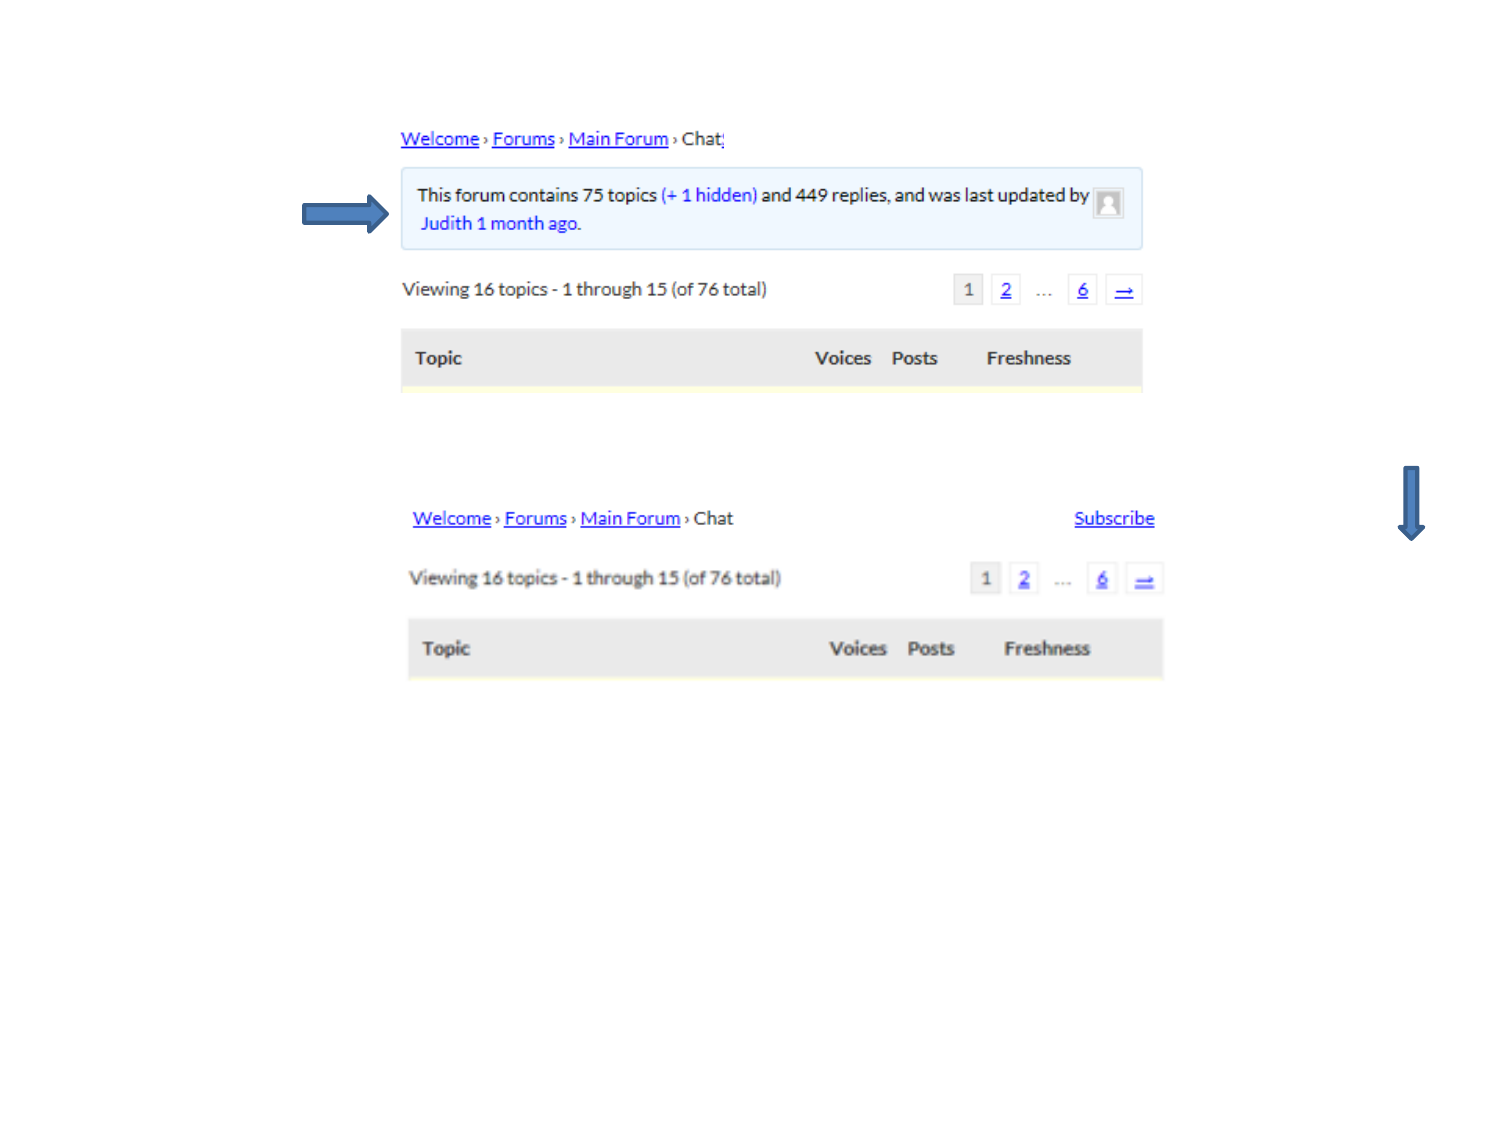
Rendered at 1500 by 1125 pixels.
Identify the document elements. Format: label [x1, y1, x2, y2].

text_box [302, 194, 390, 234]
picture [383, 503, 1214, 862]
text_box [1397, 465, 1426, 541]
picture [395, 125, 1151, 393]
